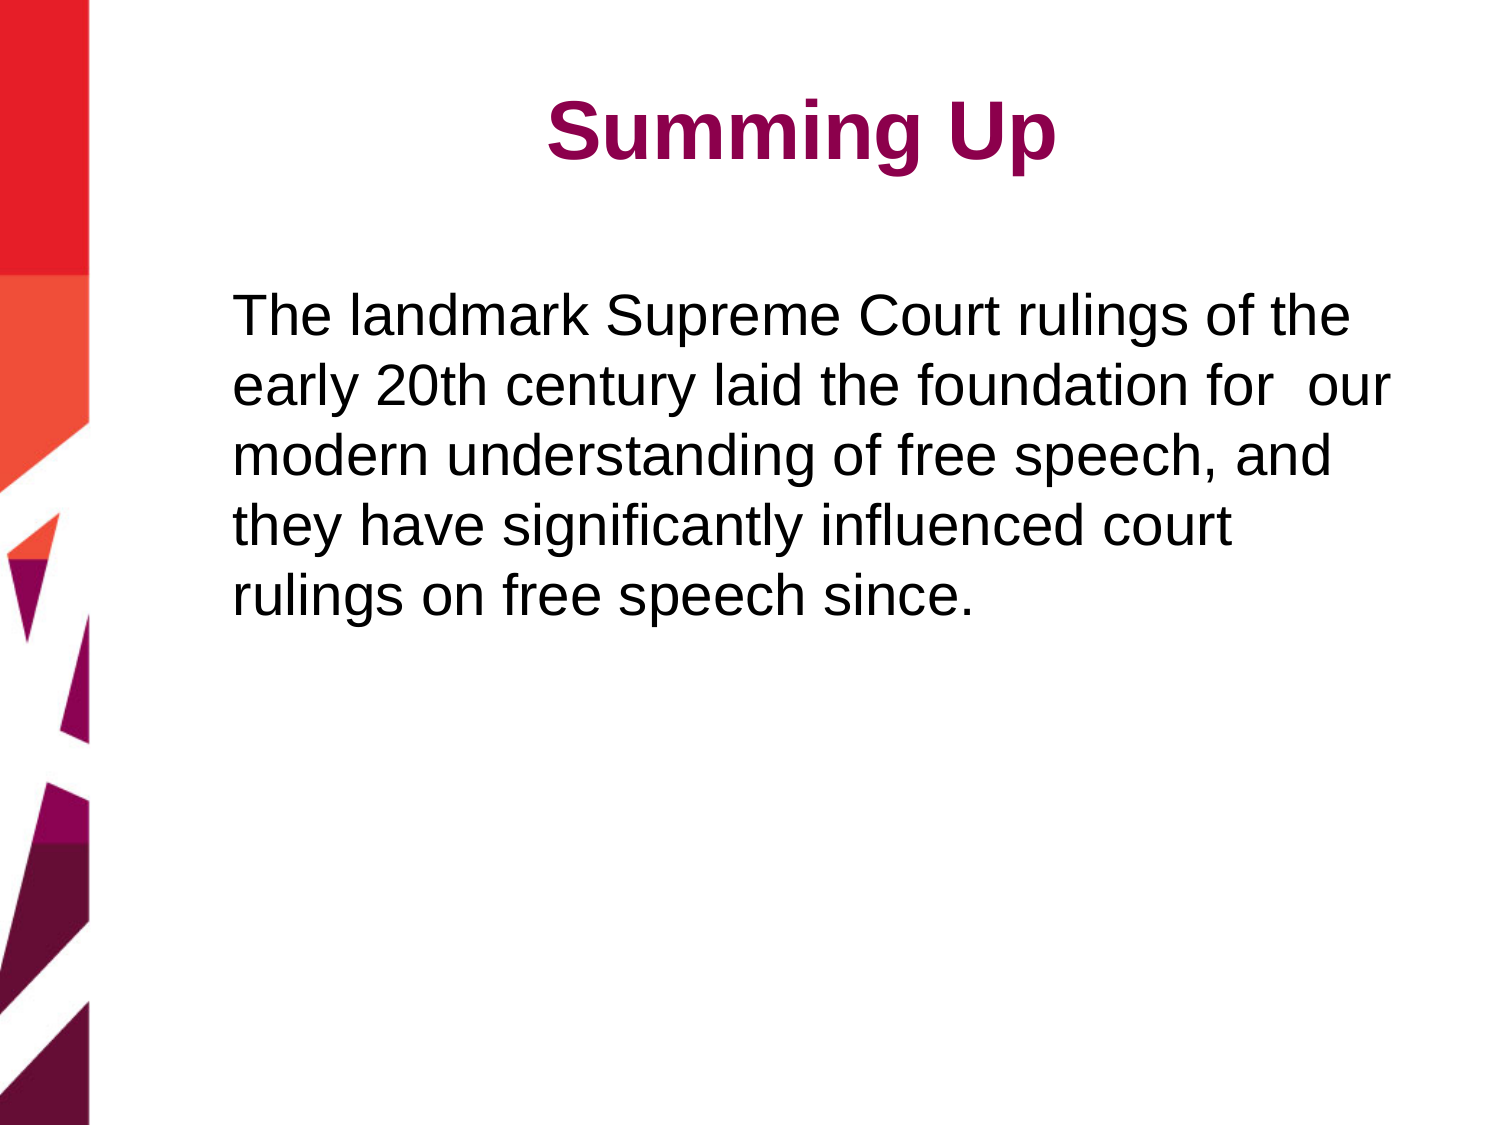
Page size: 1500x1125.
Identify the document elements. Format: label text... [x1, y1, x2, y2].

title Summing Up [180, 32, 1425, 221]
picture [0, 0, 91, 1125]
list The landmark Supreme Court rulings of the early 20th century laid the foundation for our modern understanding of free speech, and they have significantly influenced court rulings on free speech since. [180, 262, 1425, 1005]
